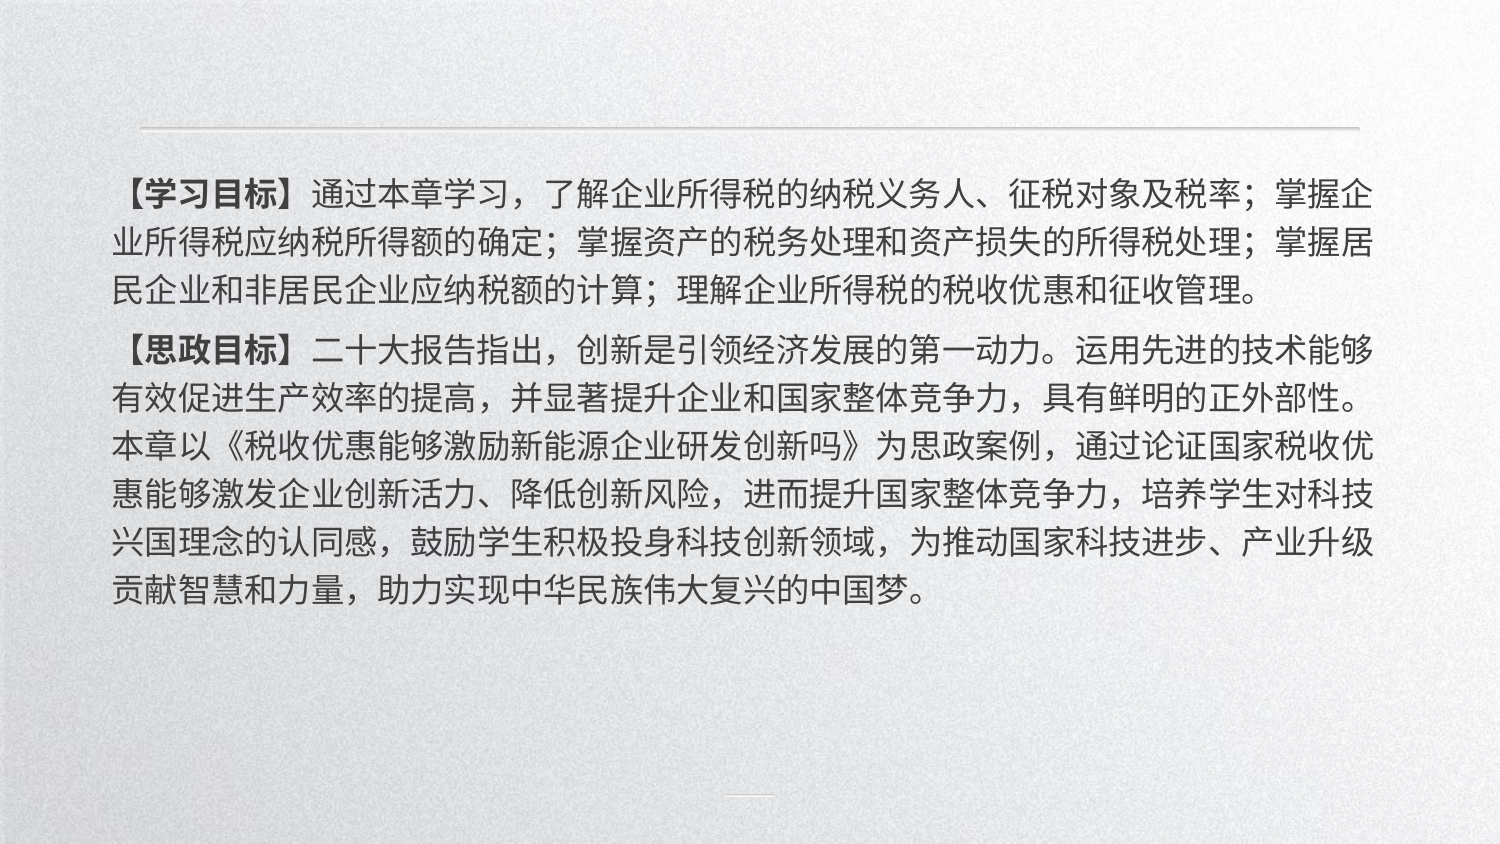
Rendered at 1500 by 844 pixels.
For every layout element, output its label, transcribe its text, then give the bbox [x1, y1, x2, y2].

picture [0, 0, 1500, 844]
text_box 【学习目标】通过本章学习，了解企业所得税的纳税义务人、征税对象及税率；掌握企业所得税应纳税所得额的确定；掌握资产的税务处理和资产损失的所得税处理；掌握居民企业和非居民企业应纳税额的计算；理解企业所得税的税收优惠和征收管理。 【思政目标】二十大报告指出，创新是引领经济发展的第一动力。运用先进的技术能够有效促进生产效率的提高，并显著提升企业和国家整体竞争力，具有鲜明的正外部性。本章以《税收优惠能够激励新能源企业研发创新吗》为思政案例，通过论证国家税收优惠能够激发企业创新活力、降低创新风险，进而提升国家整体竞争力，培养学生对科技兴国理念的认同感，鼓励学生积极投身科技创新领域，为推动国家科技进步、产业升级贡献智慧和力量，助力实现中华民族伟大复兴的中国梦。 [100, 159, 1400, 615]
